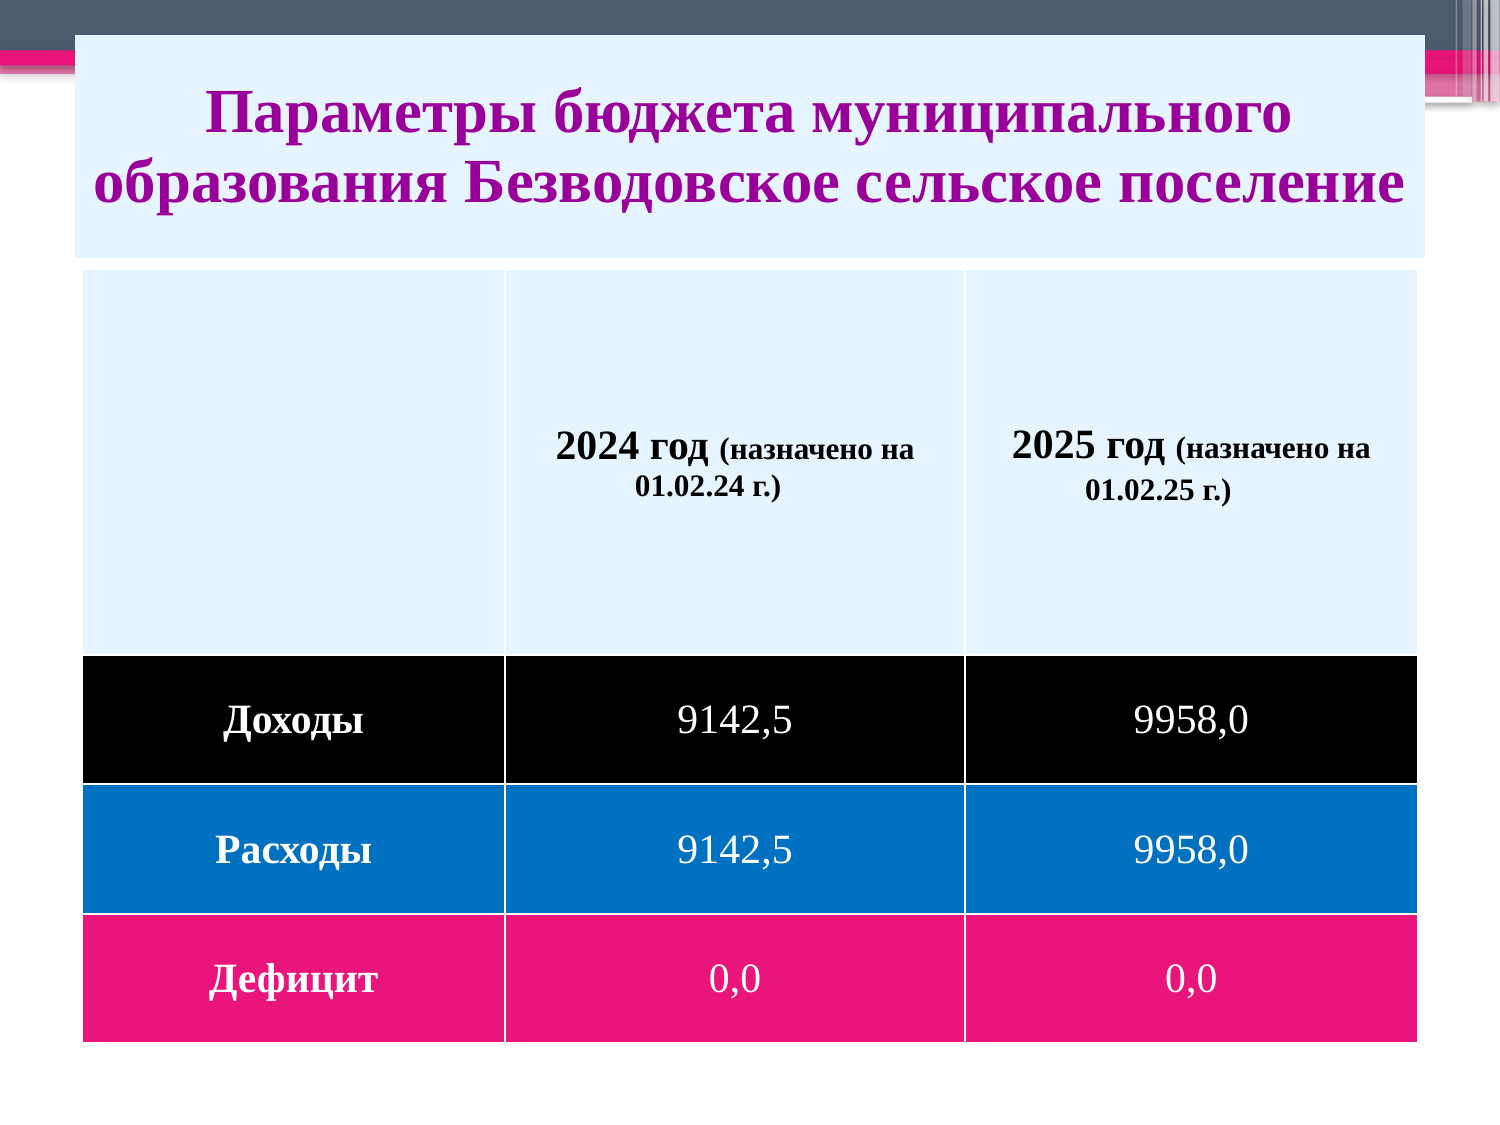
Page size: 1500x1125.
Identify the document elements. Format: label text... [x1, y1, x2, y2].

table_header 2025 год (назначено на 01.02.25 г.) [966, 270, 1417, 654]
title Параметры бюджета муниципального образования Безводовское сельское поселение [75, 35, 1425, 258]
table_cell Доходы [83, 656, 504, 783]
table_cell 9142,5 [506, 785, 964, 913]
table_cell 0,0 [966, 915, 1417, 1042]
table_cell 9142,5 [506, 656, 964, 783]
table_cell 0,0 [506, 915, 964, 1042]
table_header 2024 год (назначено на 01.02.24 г.) [506, 270, 964, 654]
table_cell Дефицит [83, 915, 504, 1042]
table_cell 9958,0 [966, 656, 1417, 783]
table_header [83, 270, 504, 654]
table_cell Расходы [83, 785, 504, 913]
table_cell 9958,0 [966, 785, 1417, 913]
